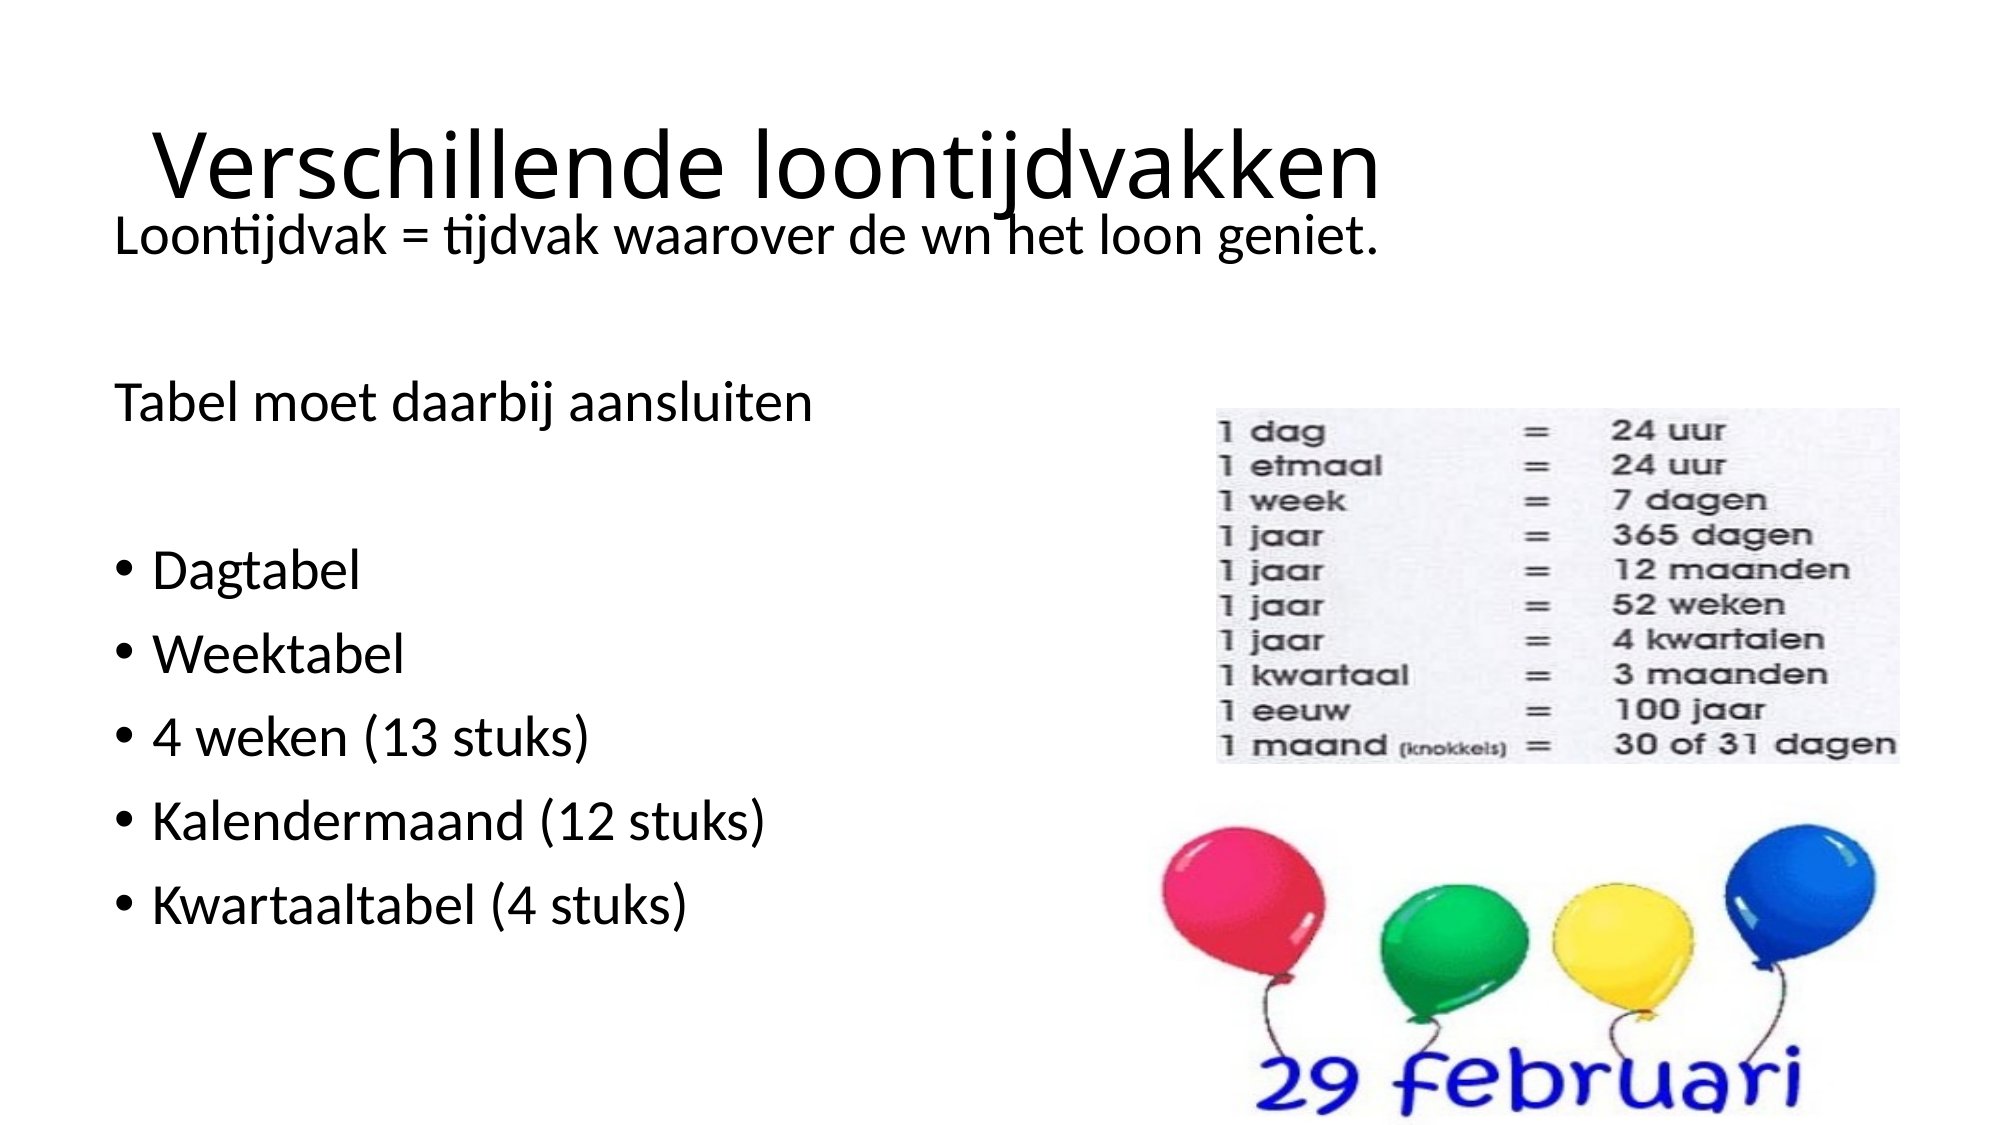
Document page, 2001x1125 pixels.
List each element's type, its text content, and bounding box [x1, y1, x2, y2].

picture [1148, 795, 1897, 1125]
picture [1216, 408, 1900, 764]
title Verschillende loontijdvakken [137, 59, 1863, 196]
list Loontijdvak = tijdvak waarover de wn het loon geniet. Tabel moet daarbij aansluiten Dagtabel Weektabel 4 weken (13 stuks) Kalendermaand (12 stuks) Kwartaaltabel (4 stuks) [99, 196, 1900, 1125]
